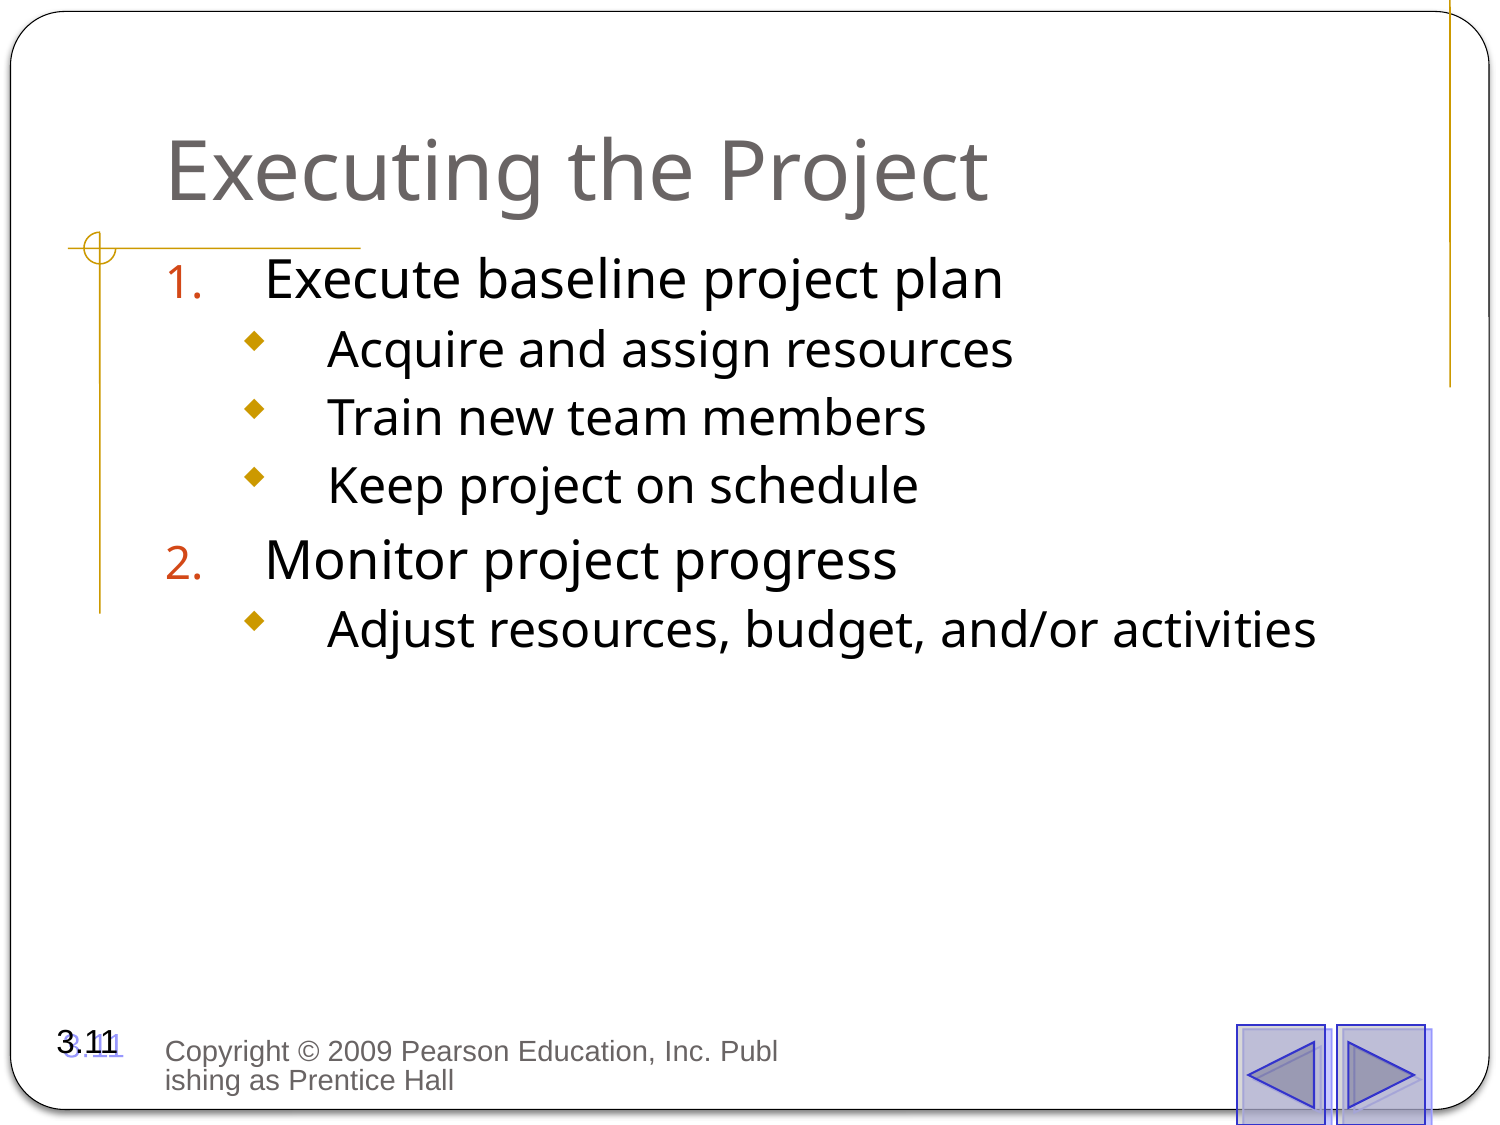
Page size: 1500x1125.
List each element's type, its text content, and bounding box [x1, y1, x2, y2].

footer Copyright © 2009 Pearson Education, Inc. Publishing as Prentice Hall [150, 1012, 800, 1088]
text_box 3.11 [37, 1012, 138, 1107]
title Executing the Project [150, 45, 1425, 233]
list Execute baseline project plan Acquire and assign resources Train new team members Keep project on schedule Monitor project progress Adjust resources, budget, and/or activities [150, 237, 1425, 988]
